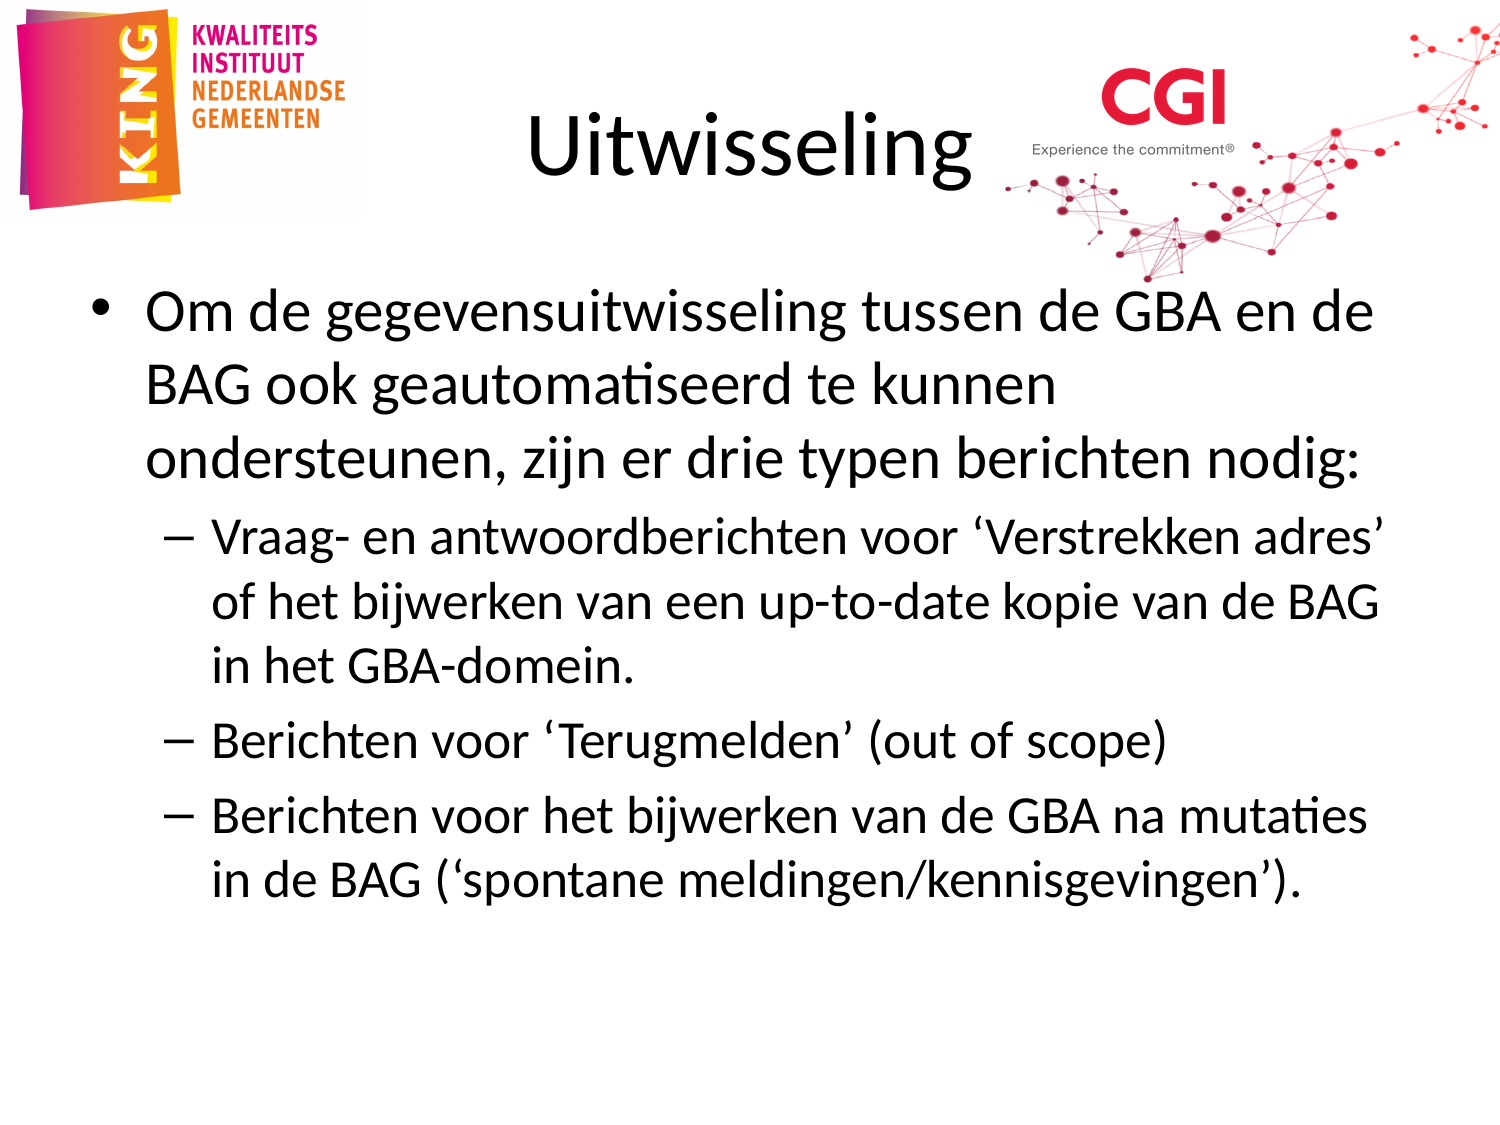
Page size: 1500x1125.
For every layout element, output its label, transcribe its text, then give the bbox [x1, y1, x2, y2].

list Om de gegevensuitwisseling tussen de GBA en de BAG ook geautomatiseerd te kunnen ondersteunen, zijn er drie typen berichten nodig: Vraag- en antwoordberichten voor ‘Verstrekken adres’ of het bijwerken van een up-to-date kopie van de BAG in het GBA-domein. Berichten voor ‘Terugmelden’ (out of scope) Berichten voor het bijwerken van de GBA na mutaties in de BAG (‘spontane meldingen/kennisgevingen’). [75, 262, 1425, 1005]
picture [0, 0, 361, 221]
title Uitwisseling [75, 45, 980, 233]
picture [985, 0, 1500, 302]
